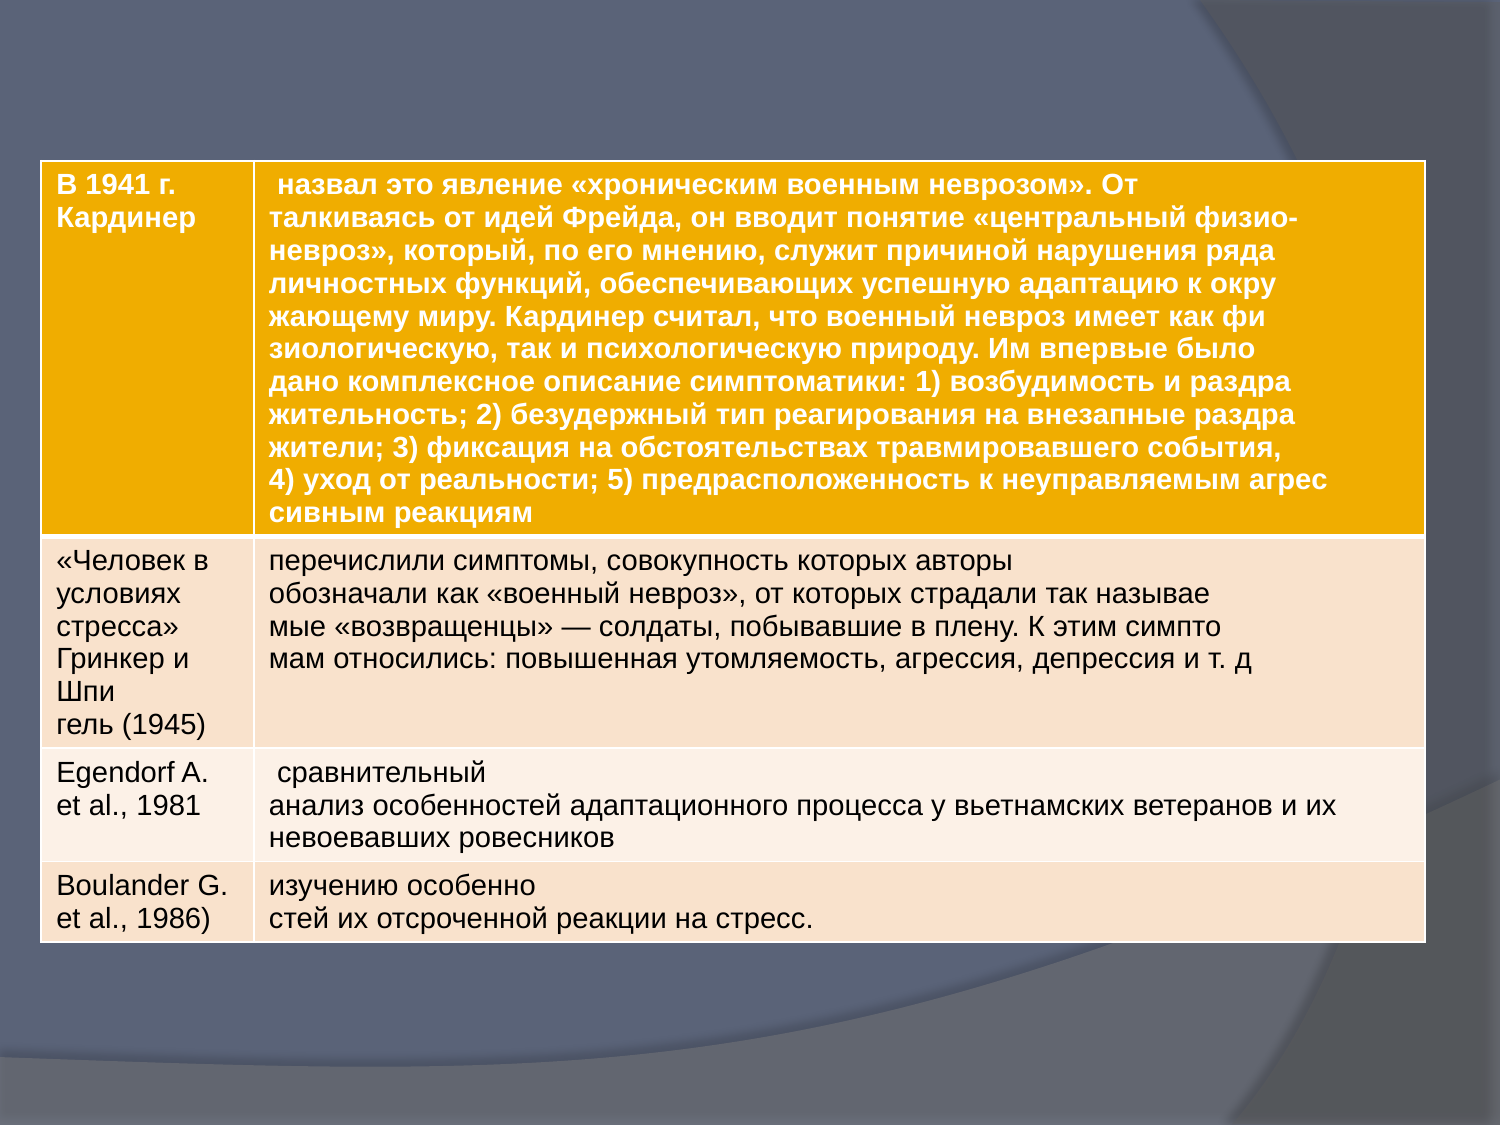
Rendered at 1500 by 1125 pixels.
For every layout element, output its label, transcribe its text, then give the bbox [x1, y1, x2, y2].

table_header назвал это явление «хроническим военным неврозом». От­ талкиваясь от идей Фрейда, он вводит понятие «центральный физио- невроз», который, по его мнению, служит причиной нарушения ряда личностных функций, обеспечивающих успешную адаптацию к окру­ жающему миру. Кардинер считал, что военный невроз имеет как фи­ зиологическую, так и психологическую природу. Им впервые было дано комплексное описание симптоматики: 1) возбудимость и раздра­ жительность; 2) безудержный тип реагирования на внезапные раздра­ жители; 3) фиксация на обстоятельствах травмировавшего события, 4) уход от реальности; 5) предрасположенность к неуправляемым агрес­ сивным реакциям [255, 162, 1424, 534]
table_header В 1941 г. Кардинер [42, 162, 253, 534]
table_cell Boulander G. et al., 1986) [42, 862, 253, 941]
table_cell сравнительный анализ особенностей адаптационного процесса у вьетнамских ветеранов и их невоевавших ровесников [255, 749, 1424, 861]
table_cell изучению особенно­ стей их отсроченной реакции на стресс. [255, 862, 1424, 941]
table_cell «Человек в условиях стресса» Гринкер и Шпи­ гель (1945) [42, 539, 253, 747]
table_cell перечислили симптомы, совокупность которых авторы обозначали как «военный невроз», от которых страдали так называе­ мые «возвращенцы» — солдаты, побывавшие в плену. К этим симпто­ мам относились: повышенная утомляемость, агрессия, депрессия и т. д [255, 539, 1424, 747]
table_cell Egendorf A. et al., 1981 [42, 749, 253, 861]
